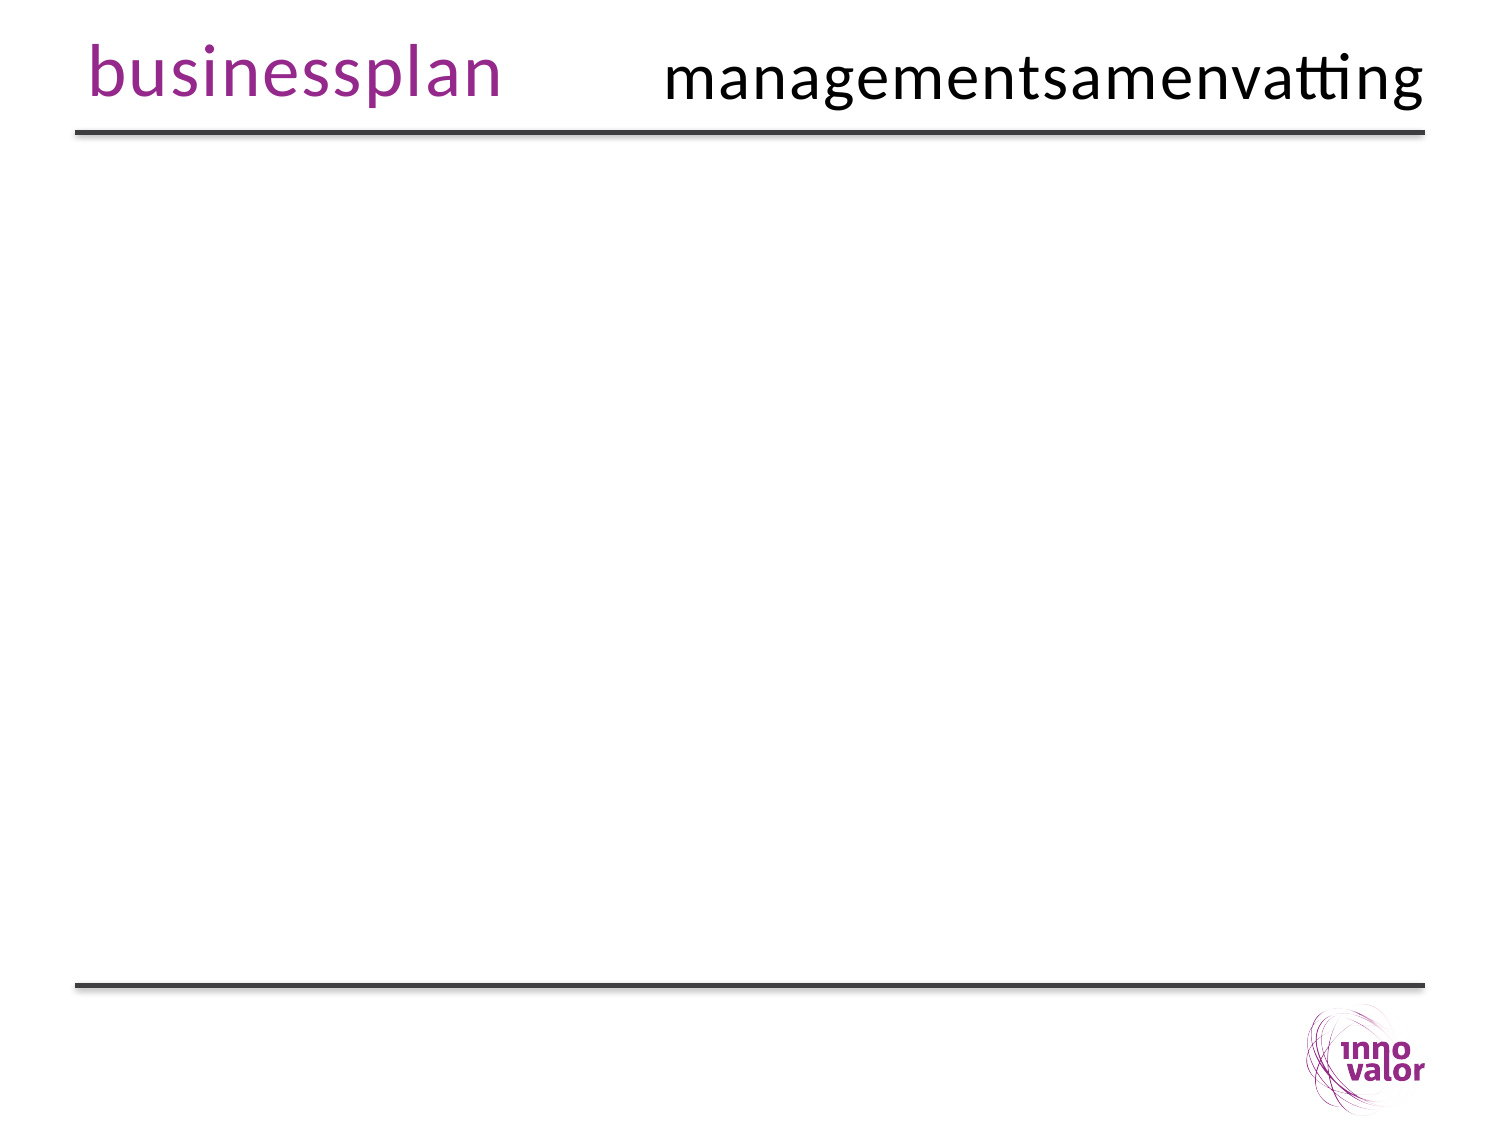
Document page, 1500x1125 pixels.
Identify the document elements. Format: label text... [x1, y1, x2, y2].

picture [1306, 1004, 1425, 1116]
text_box managementsamenvatting [624, 33, 1425, 113]
